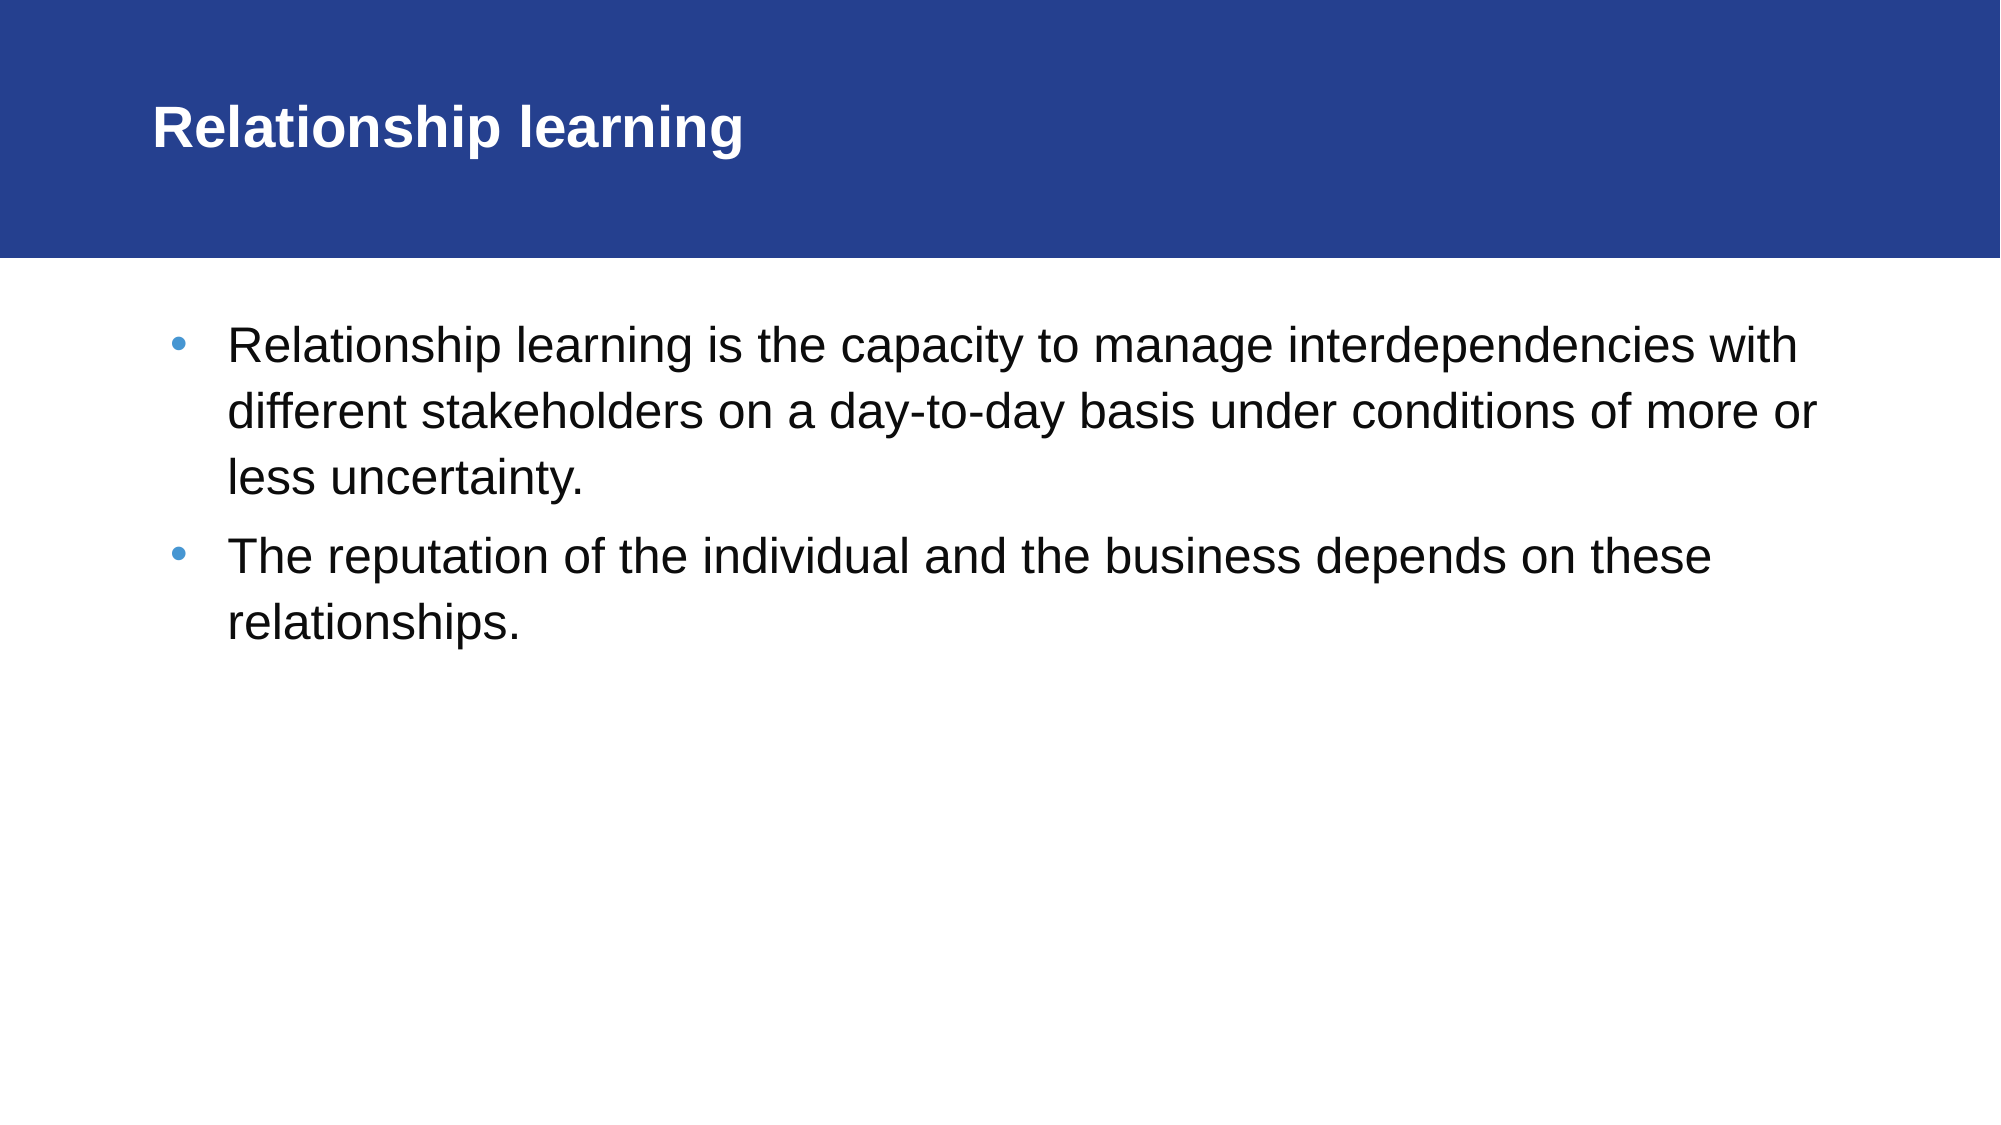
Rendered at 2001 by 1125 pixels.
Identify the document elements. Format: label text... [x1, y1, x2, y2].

title Relationship learning [137, 20, 1863, 238]
list Relationship learning is the capacity to manage interdependencies with different stakeholders on a day-to-day basis under conditions of more or less uncertainty. The reputation of the individual and the business depends on these relationships. [137, 299, 1863, 1025]
